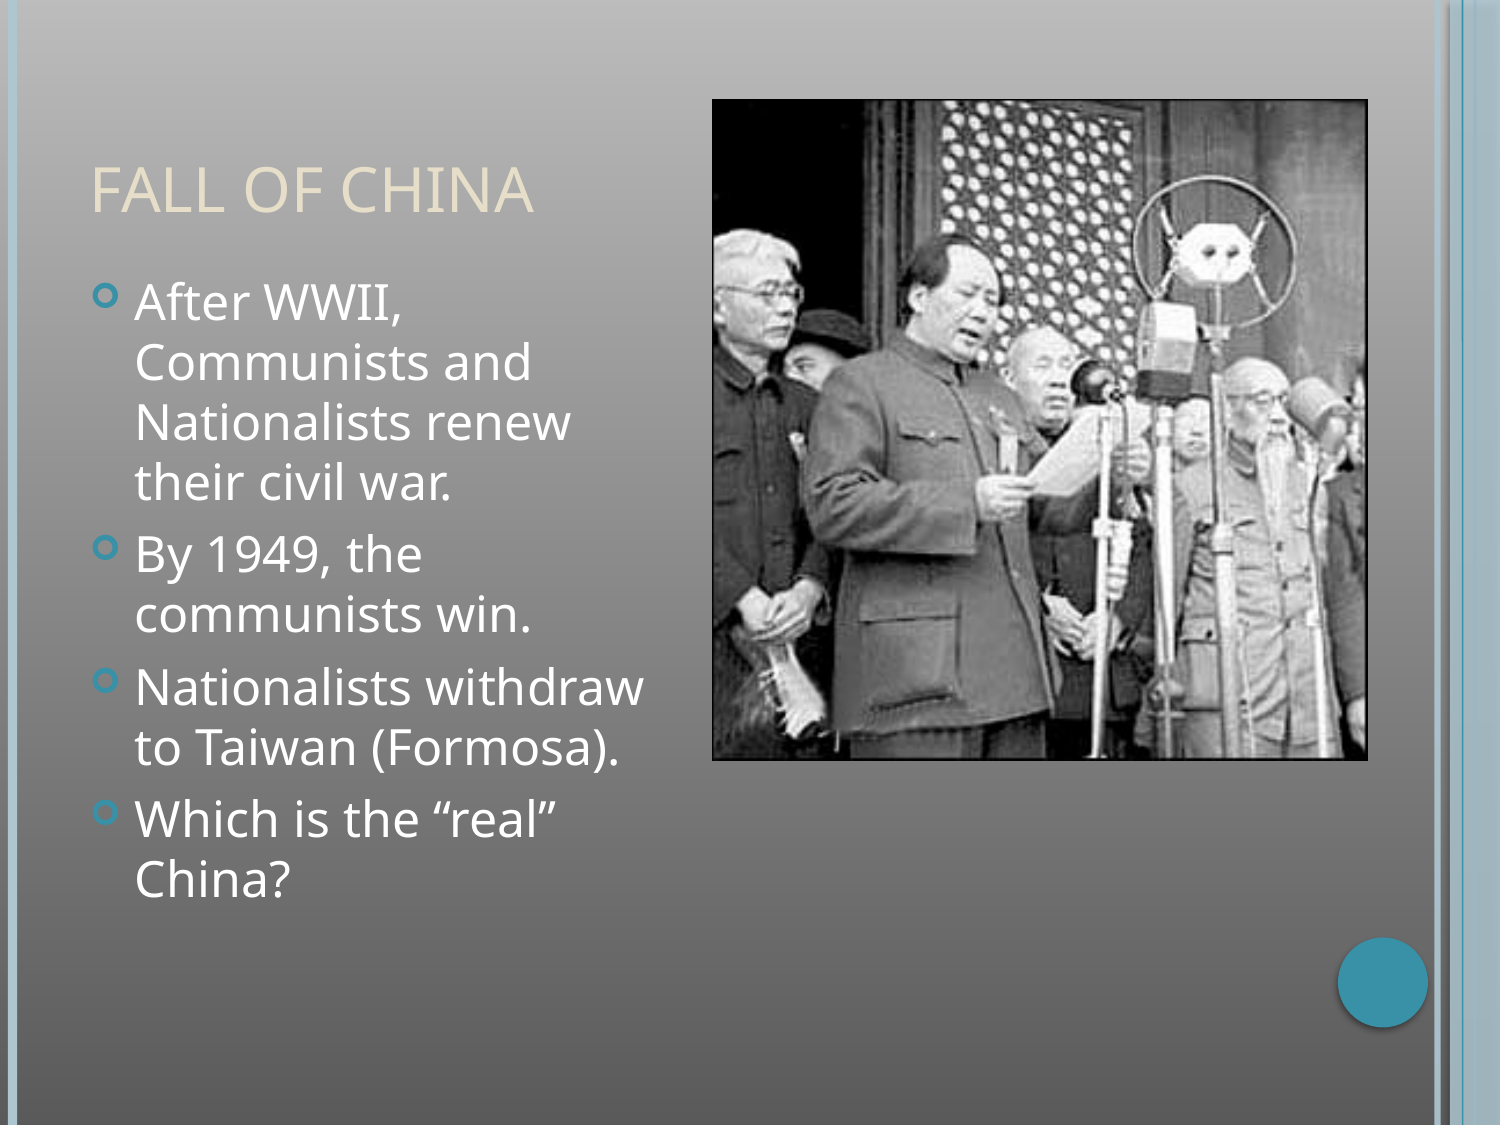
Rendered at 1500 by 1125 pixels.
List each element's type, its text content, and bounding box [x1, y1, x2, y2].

title Fall of China [75, 45, 1300, 233]
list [712, 99, 1369, 761]
list After WWII, Communists and Nationalists renew their civil war. By 1949, the communists win. Nationalists withdraw to Taiwan (Formosa). Which is the “real” China? [75, 262, 675, 1013]
